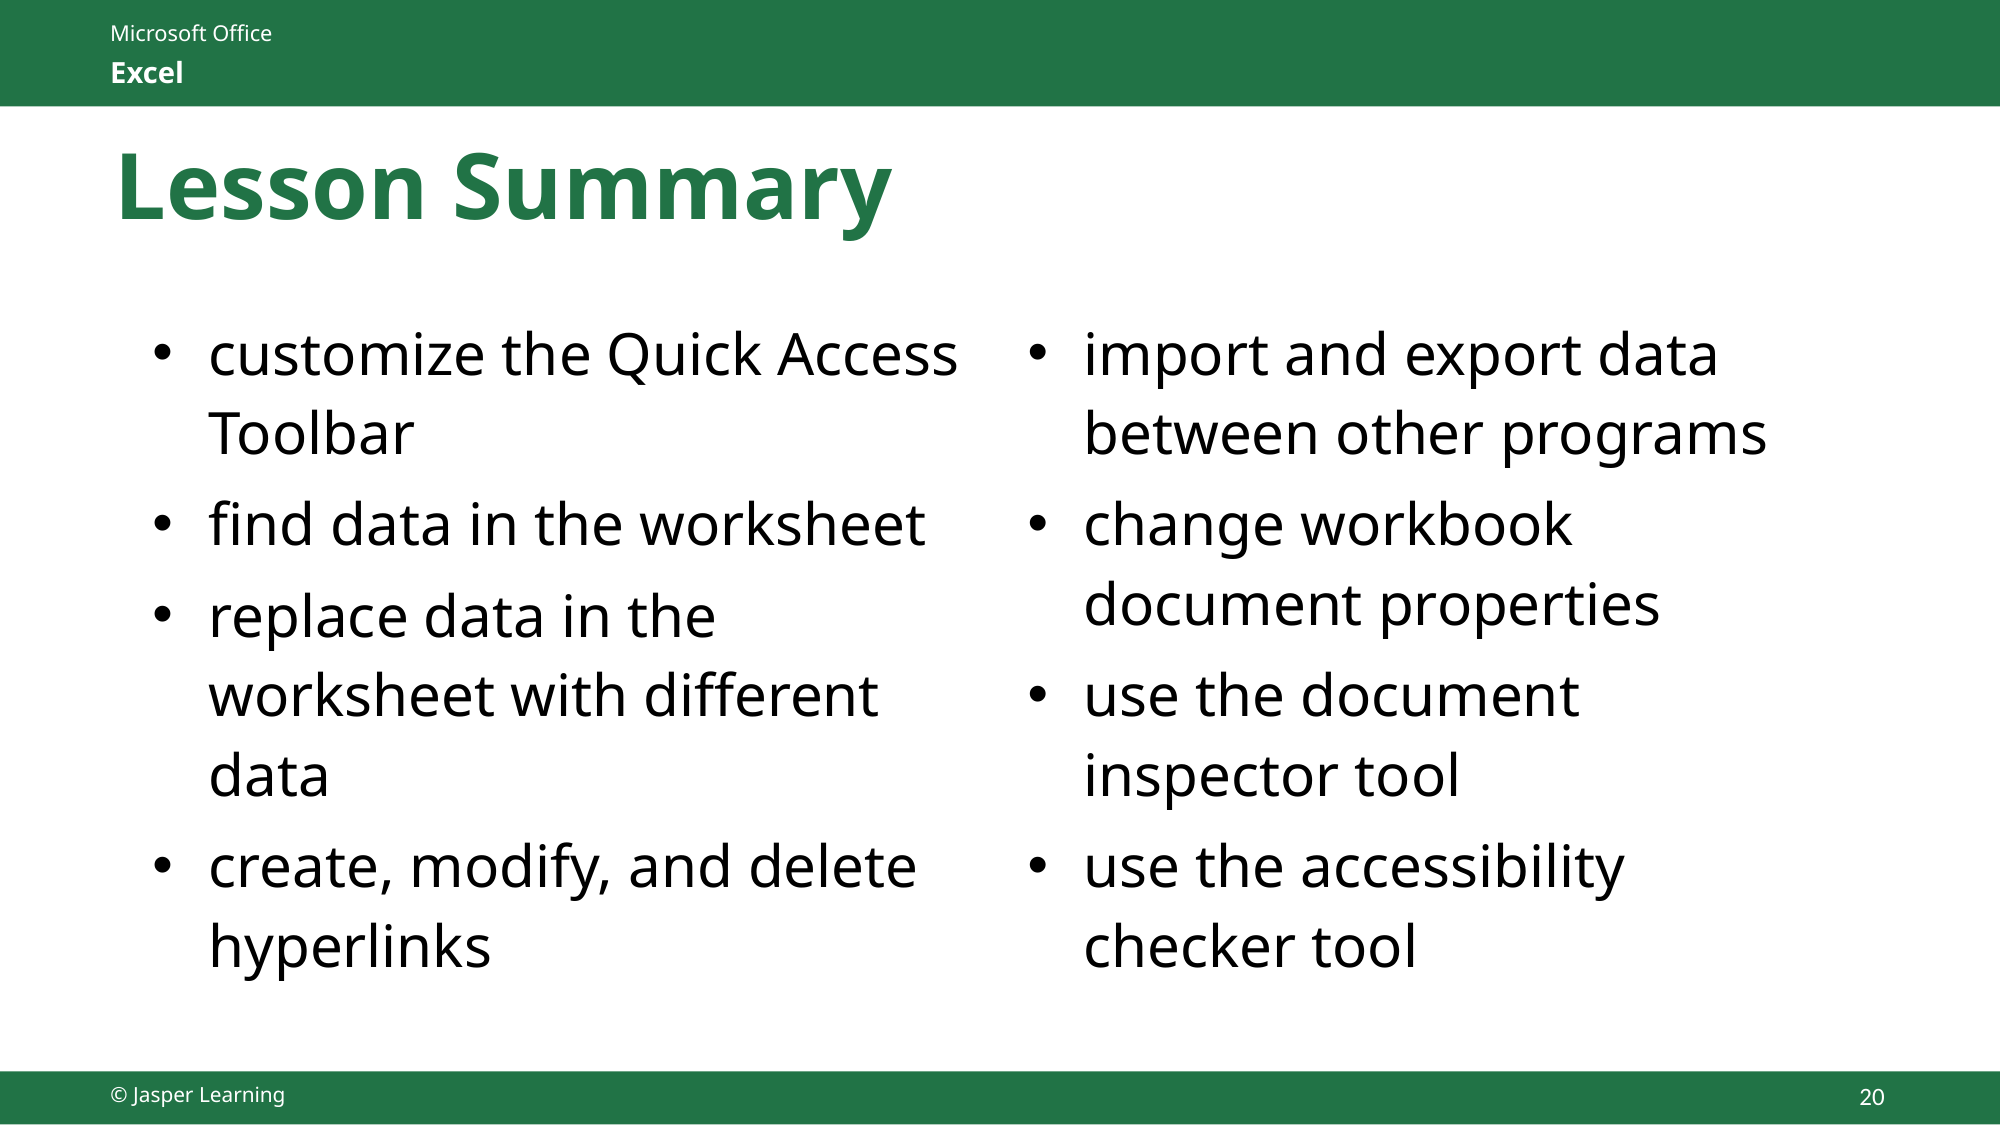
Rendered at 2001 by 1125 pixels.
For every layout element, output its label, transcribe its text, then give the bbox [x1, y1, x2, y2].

list ​import and export data between other programs change workbook document properties use the document inspector tool use the accessibility checker tool [1012, 299, 1863, 1014]
list customize the Quick Access Toolbar find data in the worksheet replace data in the worksheet with different data create, modify, and delete hyperlinks [137, 299, 988, 1014]
footer © Jasper Learning [95, 1065, 729, 1125]
title Lesson Summary [99, 118, 1866, 248]
slide_number 20 [1433, 1065, 1900, 1125]
